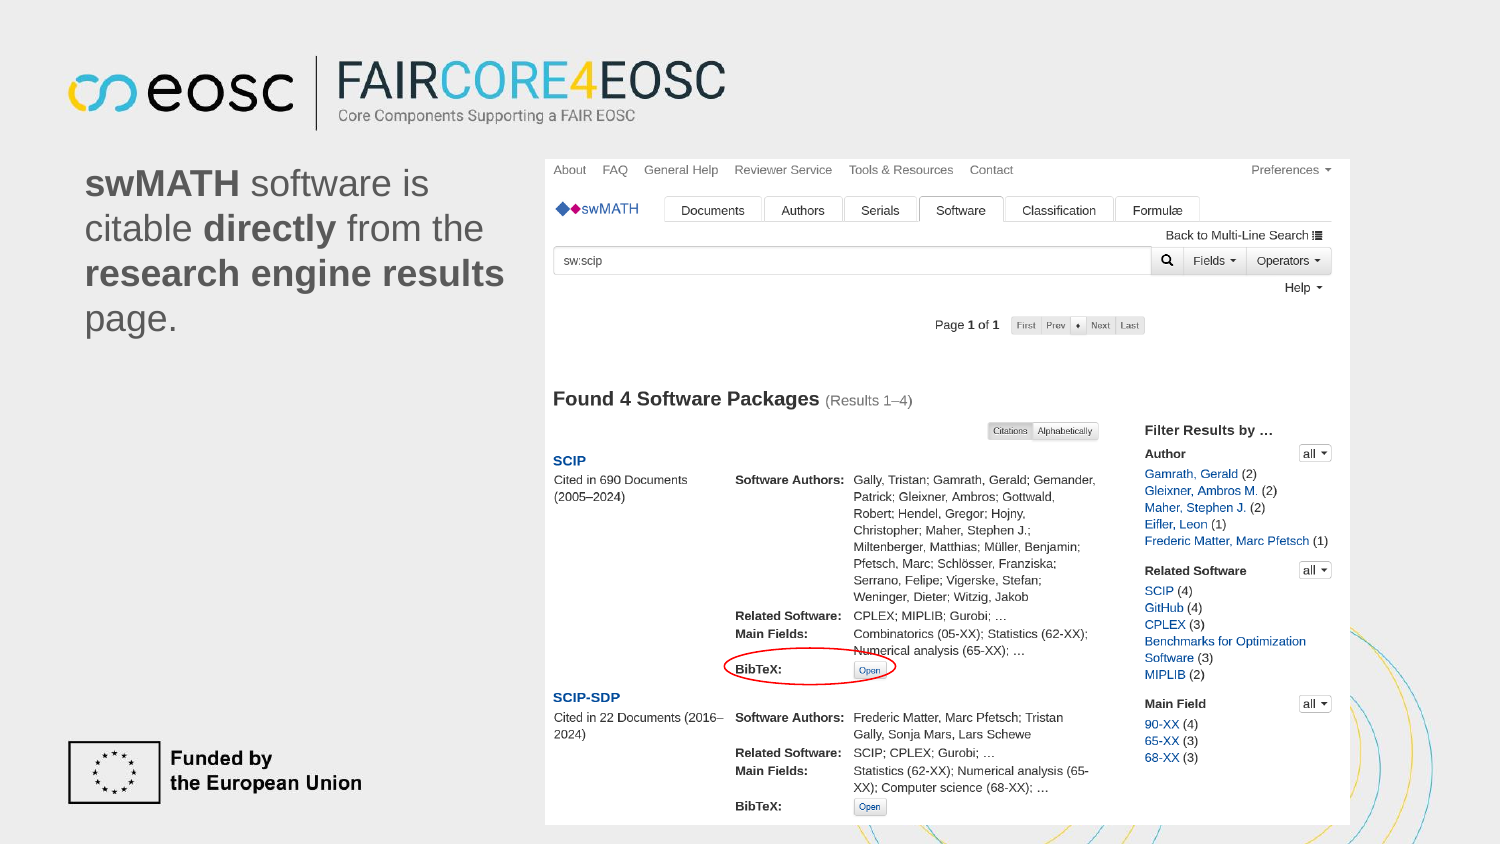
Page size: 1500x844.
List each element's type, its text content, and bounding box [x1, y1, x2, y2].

text_box swMATH software is citable directly from the research engine results page. [69, 143, 556, 449]
picture [0, 0, 1500, 844]
